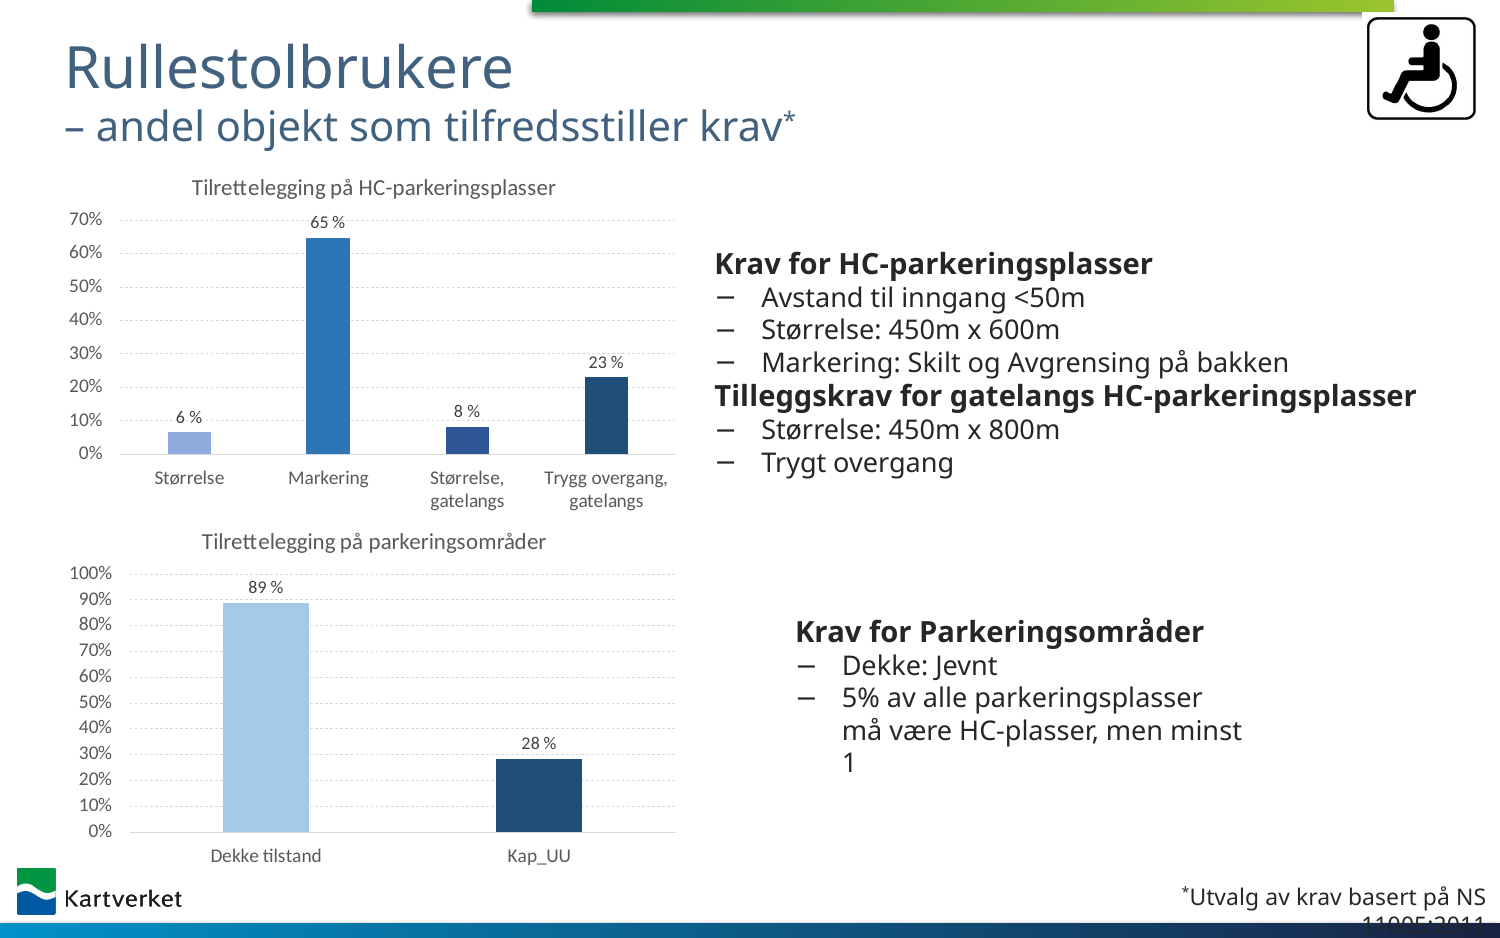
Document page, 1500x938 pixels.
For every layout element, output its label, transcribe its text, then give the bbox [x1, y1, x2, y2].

picture [1362, 12, 1481, 126]
text_box Rullestolbrukere – andel objekt som tilfredsstiller krav* [49, 25, 1431, 158]
picture [62, 520, 687, 874]
text_box Krav for Parkeringsområder Dekke: Jevnt 5% av alle parkeringsplasser må være HC-plasser, men minst 1 [780, 605, 1261, 786]
picture [62, 166, 687, 519]
text_box Krav for HC-parkeringsplasser Avstand til inngang <50m Størrelse: 450m x 600m Markering: Skilt og Avgrensing på bakken Tilleggskrav for gatelangs HC-parkeringsplasser Størrelse: 450m x 800m Trygt overgang [699, 237, 1433, 485]
text_box *Utvalg av krav basert på NS 11005:2011 [1068, 873, 1500, 938]
